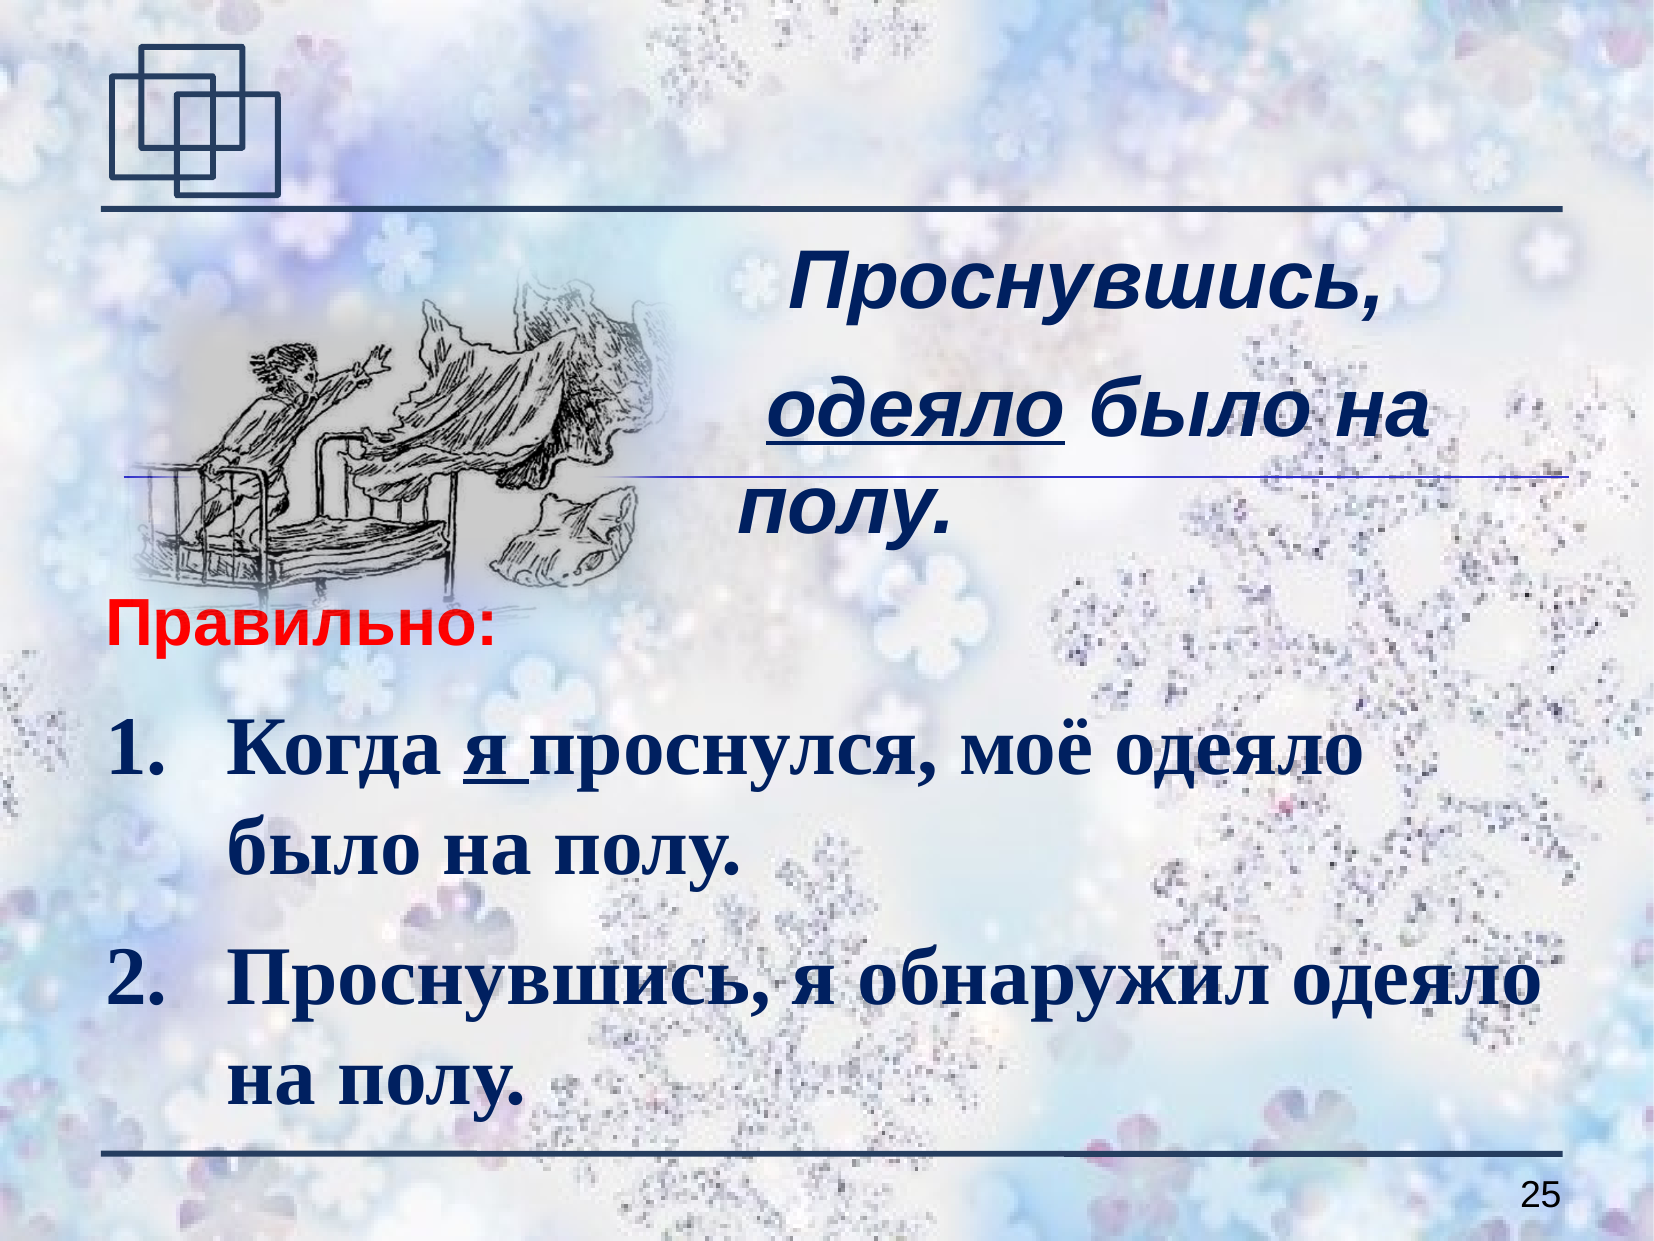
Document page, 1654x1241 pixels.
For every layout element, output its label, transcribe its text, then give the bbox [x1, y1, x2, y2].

picture [0, 0, 1654, 1241]
list Проснувшись, одеяло было на полу. Правильно: Когда я проснулся, моё одеяло было на полу. Проснувшись, я обнаружил одеяло на полу. [88, 221, 1575, 1241]
picture [111, 256, 687, 636]
